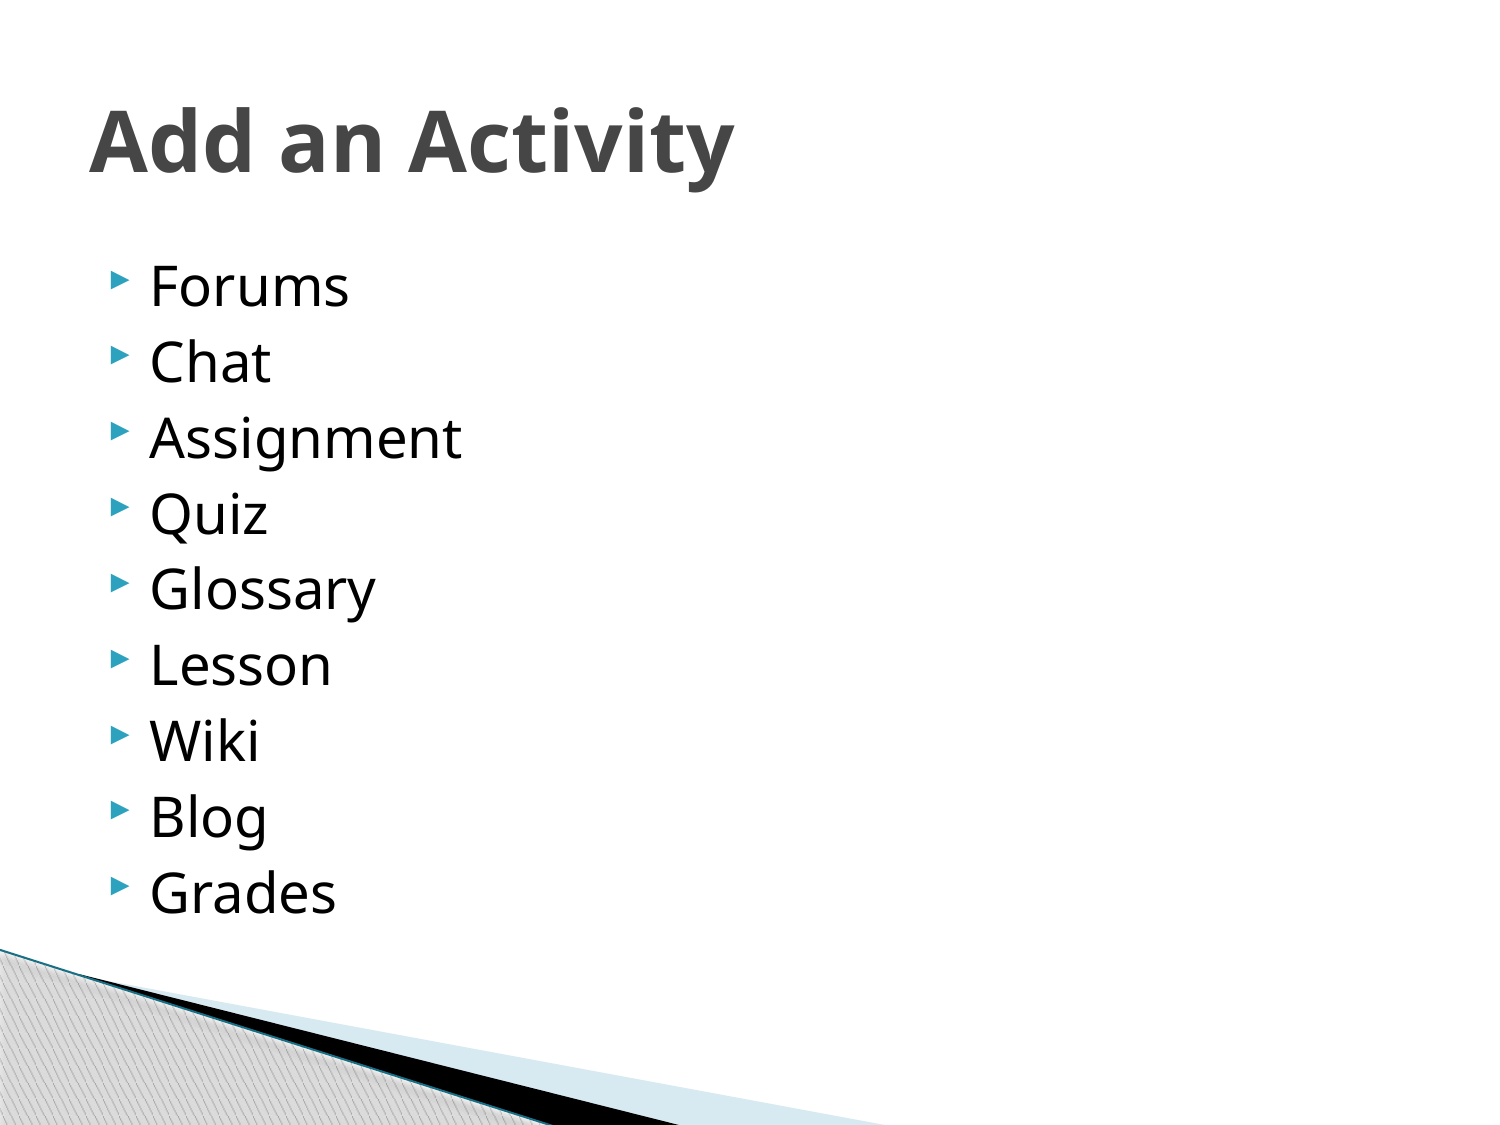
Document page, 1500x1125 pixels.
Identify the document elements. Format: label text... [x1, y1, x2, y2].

list Forums Chat Assignment Quiz Glossary Lesson Wiki Blog Grades [75, 243, 1425, 986]
title Add an Activity [75, 45, 1425, 233]
